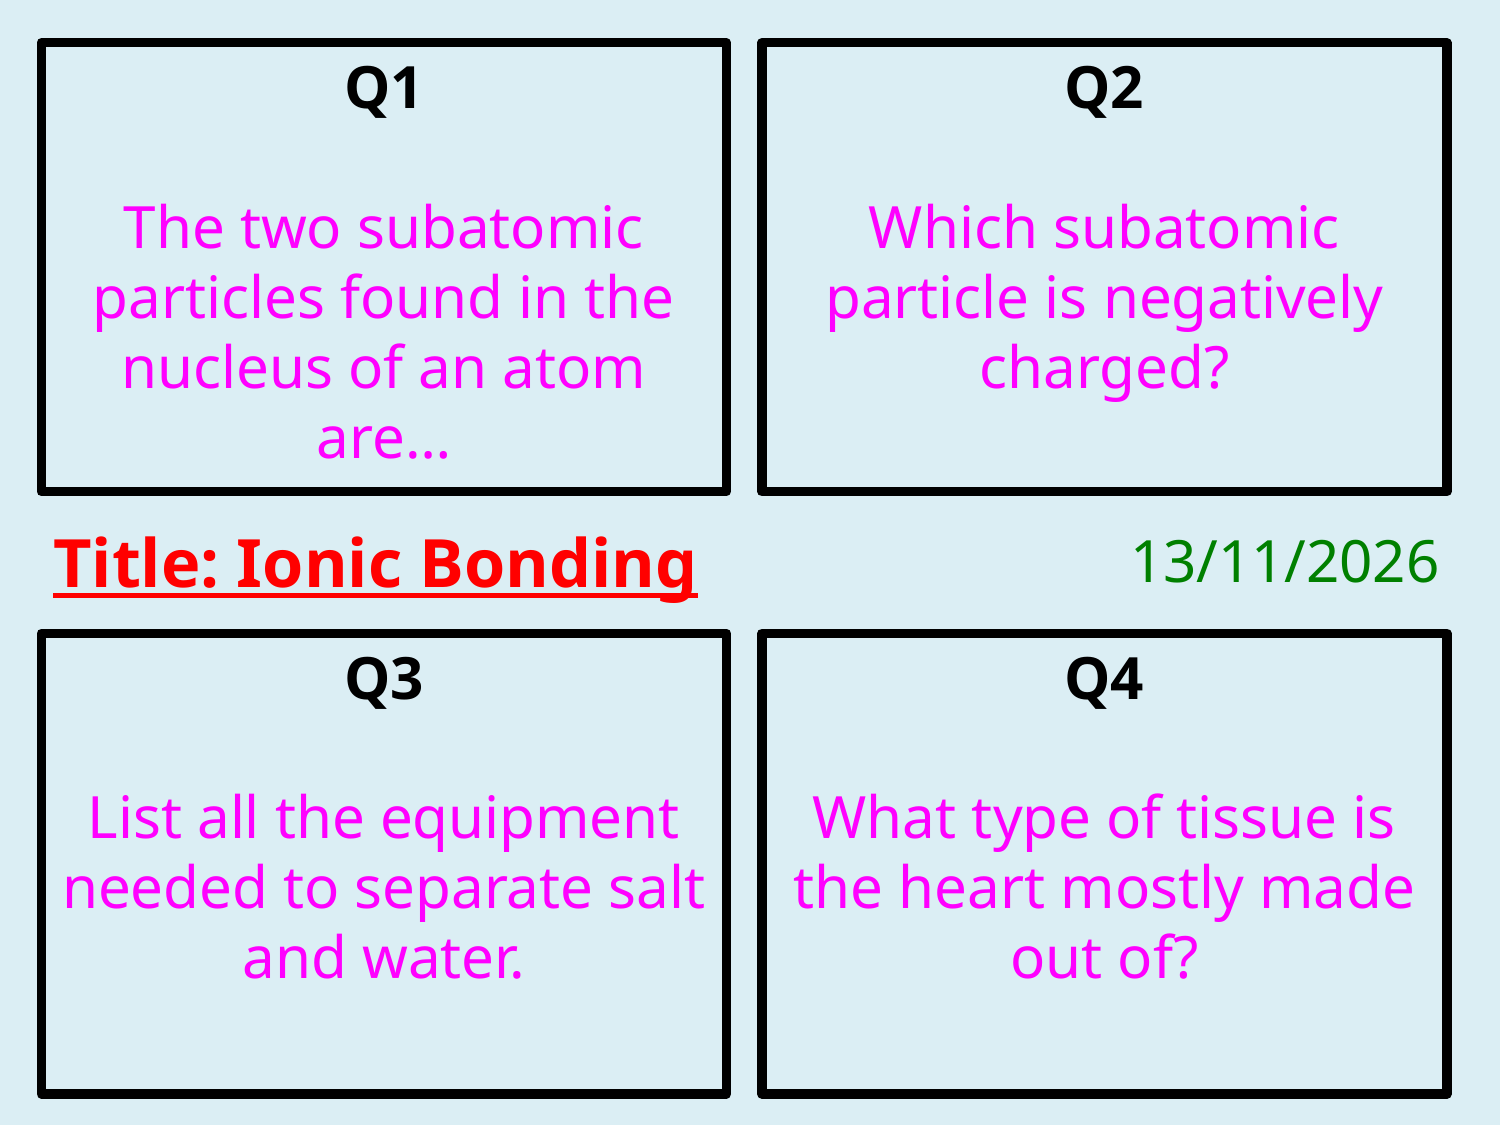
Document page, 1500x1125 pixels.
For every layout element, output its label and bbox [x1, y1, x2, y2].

text_box [41, 42, 1448, 1095]
